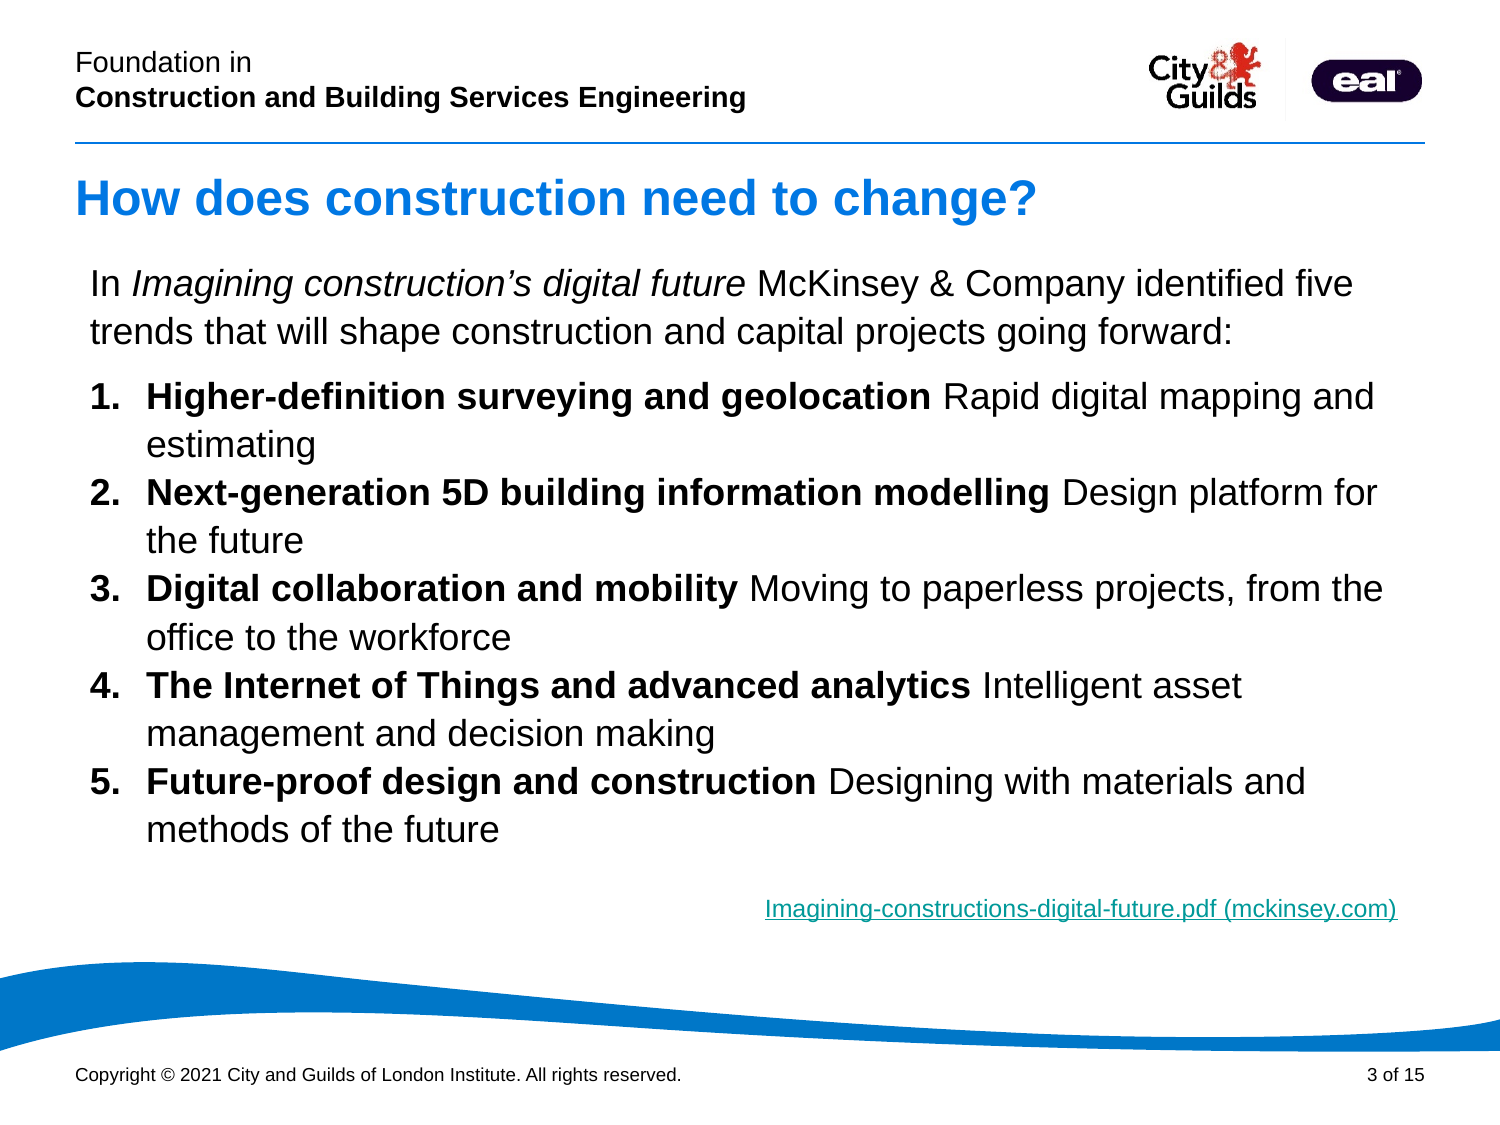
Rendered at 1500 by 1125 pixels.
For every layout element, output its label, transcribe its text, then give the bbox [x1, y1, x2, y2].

text_box In Imagining construction’s digital future McKinsey & Company identified five trends that will shape construction and capital projects going forward: Higher-definition surveying and geolocation Rapid digital mapping and estimating Next-generation 5D building information modelling Design platform for the future Digital collaboration and mobility Moving to paperless projects, from the office to the workforce The Internet of Things and advanced analytics Intelligent asset management and decision making Future-proof design and construction Designing with materials and methods of the future [74, 248, 1425, 924]
text_box Imagining-constructions-digital-future.pdf (mckinsey.com) [749, 884, 1486, 930]
picture [1149, 38, 1422, 121]
title How does construction need to change? [74, 165, 1426, 229]
